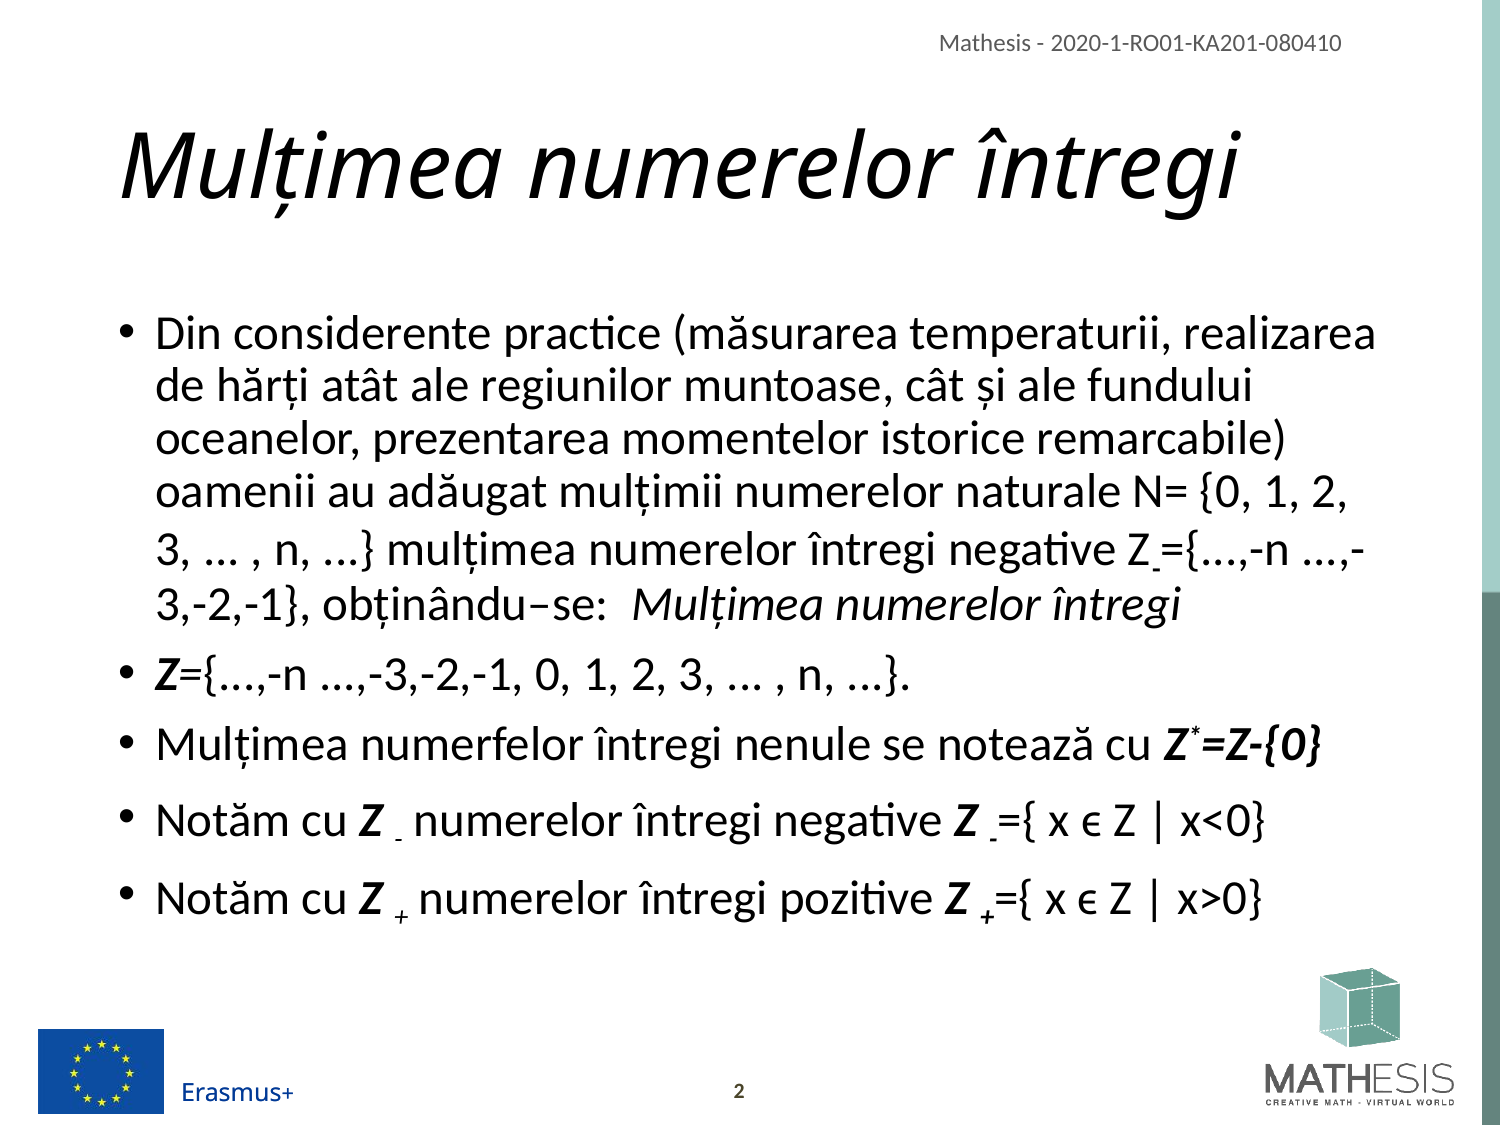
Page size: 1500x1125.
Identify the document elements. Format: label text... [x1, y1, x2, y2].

list Din considerente practice (măsurarea temperaturii, realizarea de hărți atât ale regiunilor muntoase, cât și ale fundului oceanelor, prezentarea momentelor istorice remarcabile) oamenii au adăugat mulțimii numerelor naturale N= {0, 1, 2, 3, ... , n, ...} mulțimea numerelor întregi negative Z-={...,-n ...,-3,-2,-1}, obținându–se: Mulțimea numerelor întregi Z={...,-n ...,-3,-2,-1, 0, 1, 2, 3, ... , n, ...}. Mulţimea numerfelor întregi nenule se notează cu Z*=Z-{0} Notăm cu Z - numerelor întregi negative Z -={ x ϵ Z | x<0} Notăm cu Z + numerelor întregi pozitive Z +={ x ϵ Z | x>0} [103, 299, 1397, 1014]
title Mulțimea numerelor întregi [103, 59, 1397, 278]
picture [38, 1029, 164, 1114]
